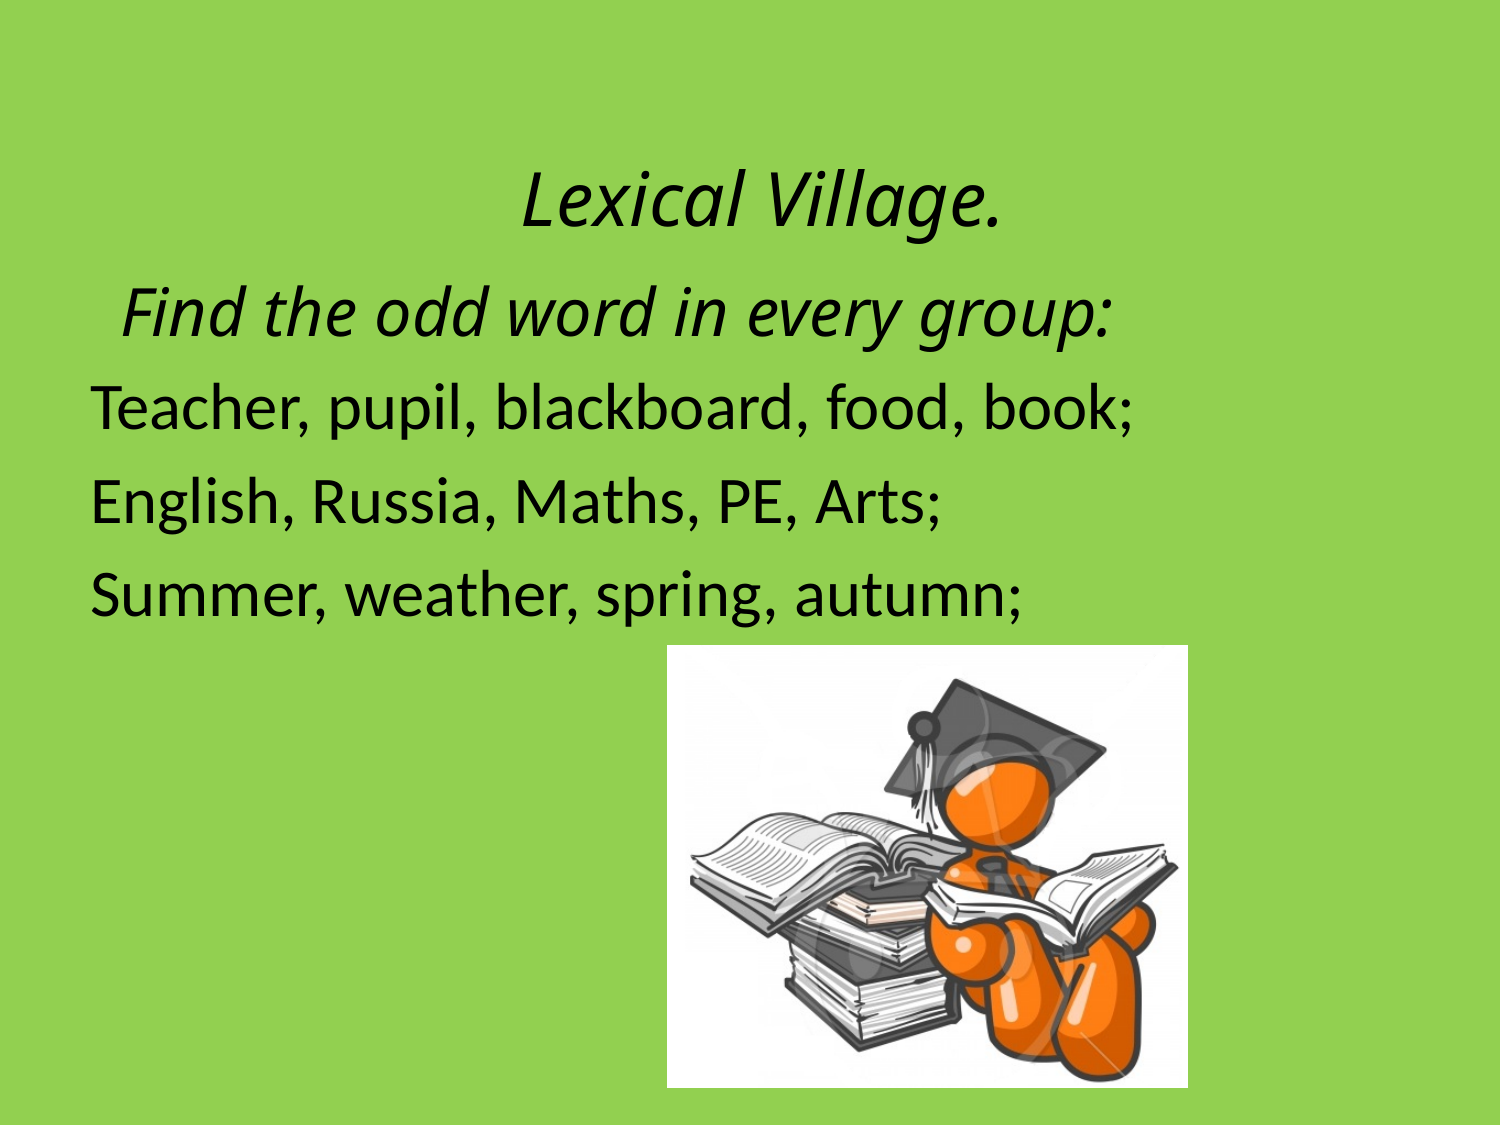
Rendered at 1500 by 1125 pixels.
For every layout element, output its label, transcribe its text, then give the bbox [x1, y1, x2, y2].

list Find the odd word in every group: Teacher, pupil, blackboard, food, book; English, Russia, Maths, PE, Arts; Summer, weather, spring, autumn; [75, 262, 1425, 1005]
picture [667, 644, 1188, 1089]
title Lexical Village. [88, 113, 1439, 279]
